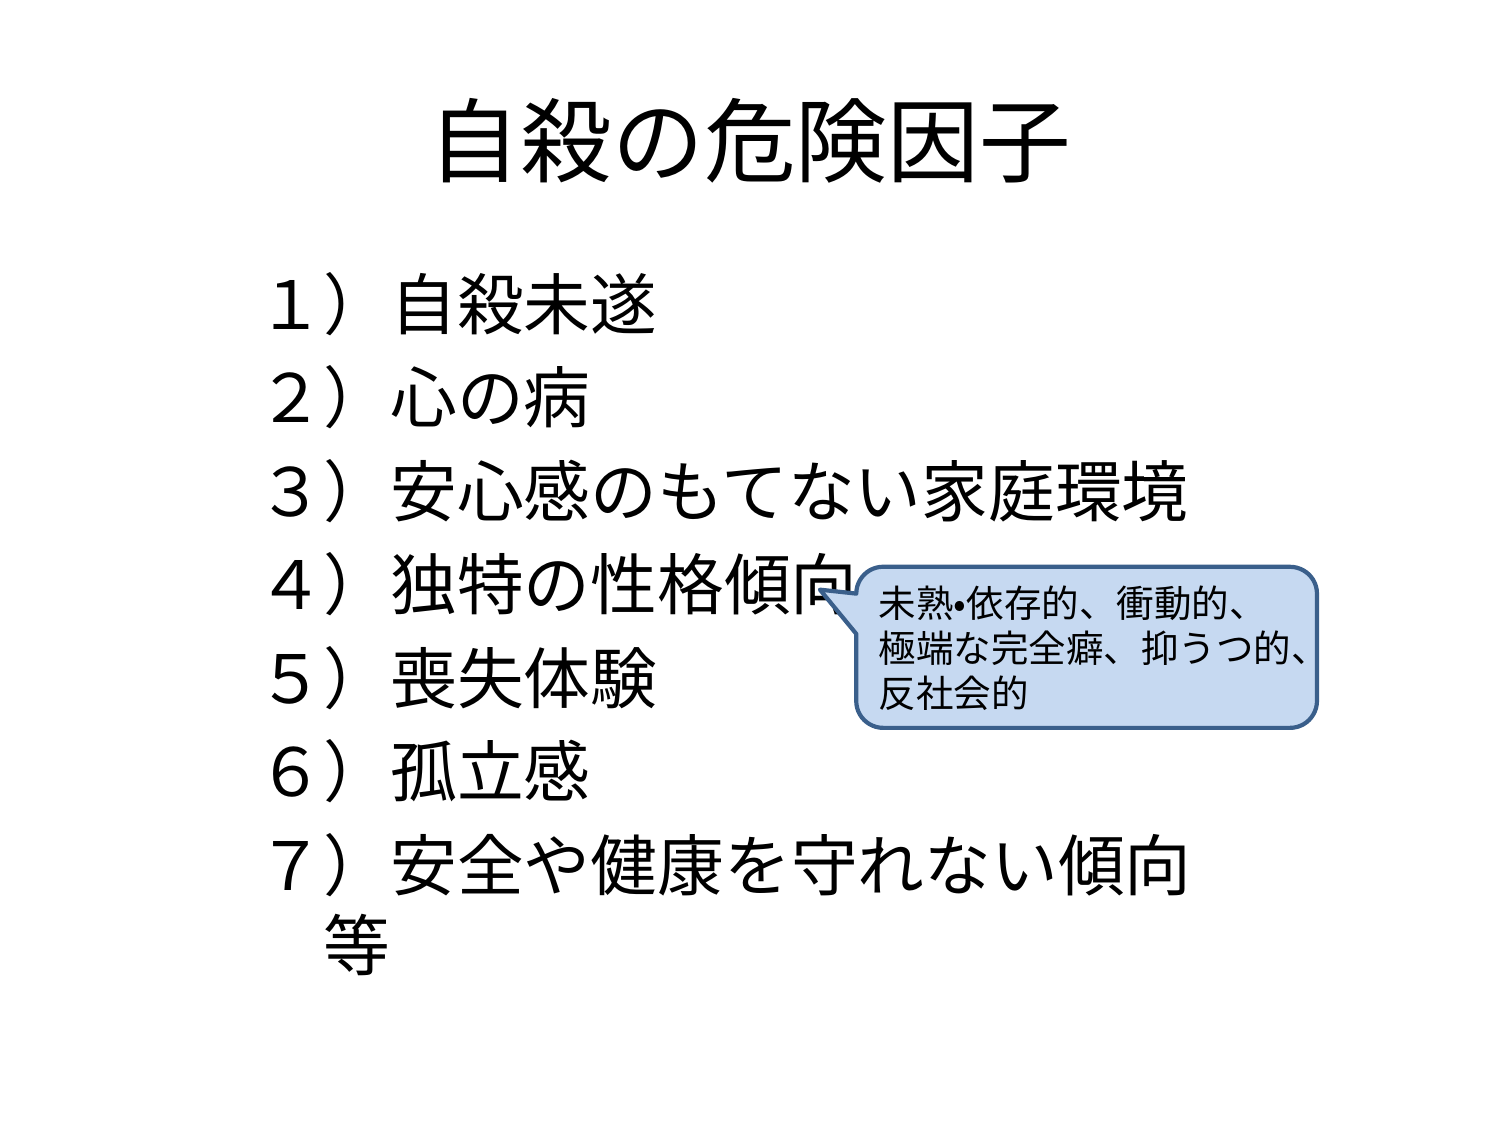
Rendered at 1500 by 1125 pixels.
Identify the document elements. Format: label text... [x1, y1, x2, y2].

text_box 未熟・依存的、衝動的、 極端な完全癖、抑うつ的、 反社会的 [818, 564, 1320, 730]
list １）自殺未遂 ２）心の病 ３）安心感のもてない家庭環境 ４）独特の性格傾向 ５）喪失体験 ６）孤立感 ７）安全や健康を守れない傾向 等 [242, 255, 1248, 998]
title 自殺の危険因子 [75, 45, 1425, 233]
